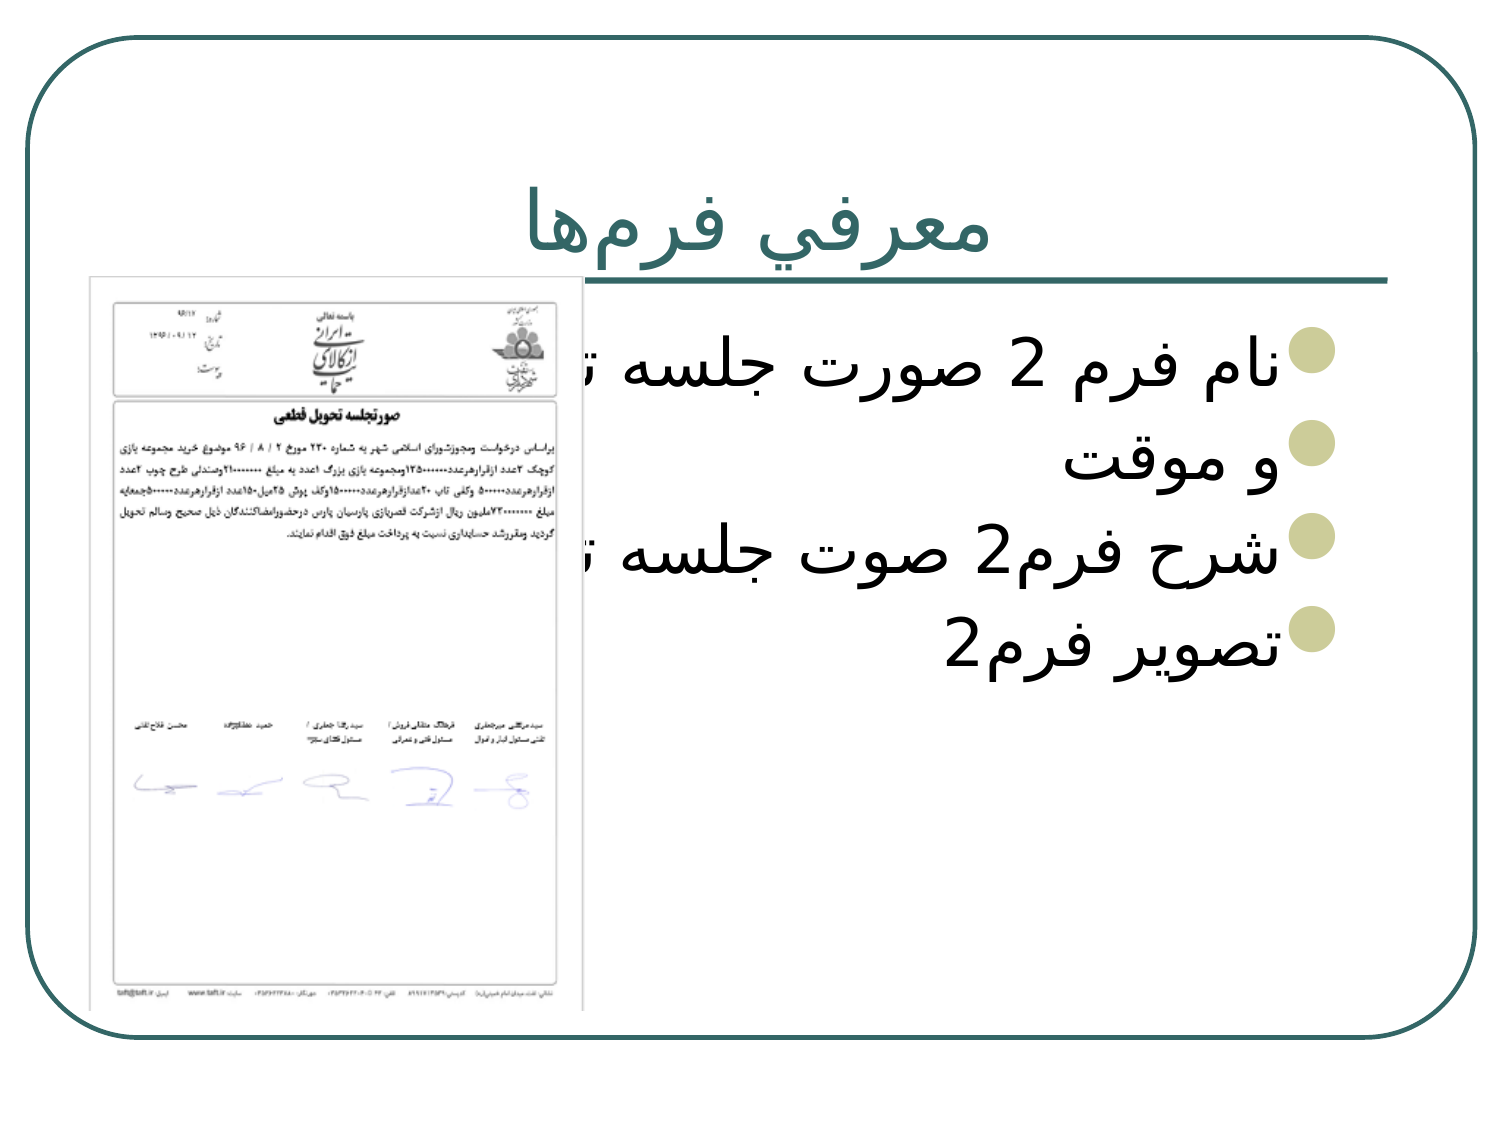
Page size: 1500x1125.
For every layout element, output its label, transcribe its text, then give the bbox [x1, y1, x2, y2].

title معرفي فرم‌ها [69, 87, 1450, 275]
list نام فرم 2 صورت جلسه تحویل قطعی و موقت شرح فرم2 صوت جلسه تحویل تصوير فرم2 [589, 312, 1388, 975]
picture [88, 276, 585, 1012]
